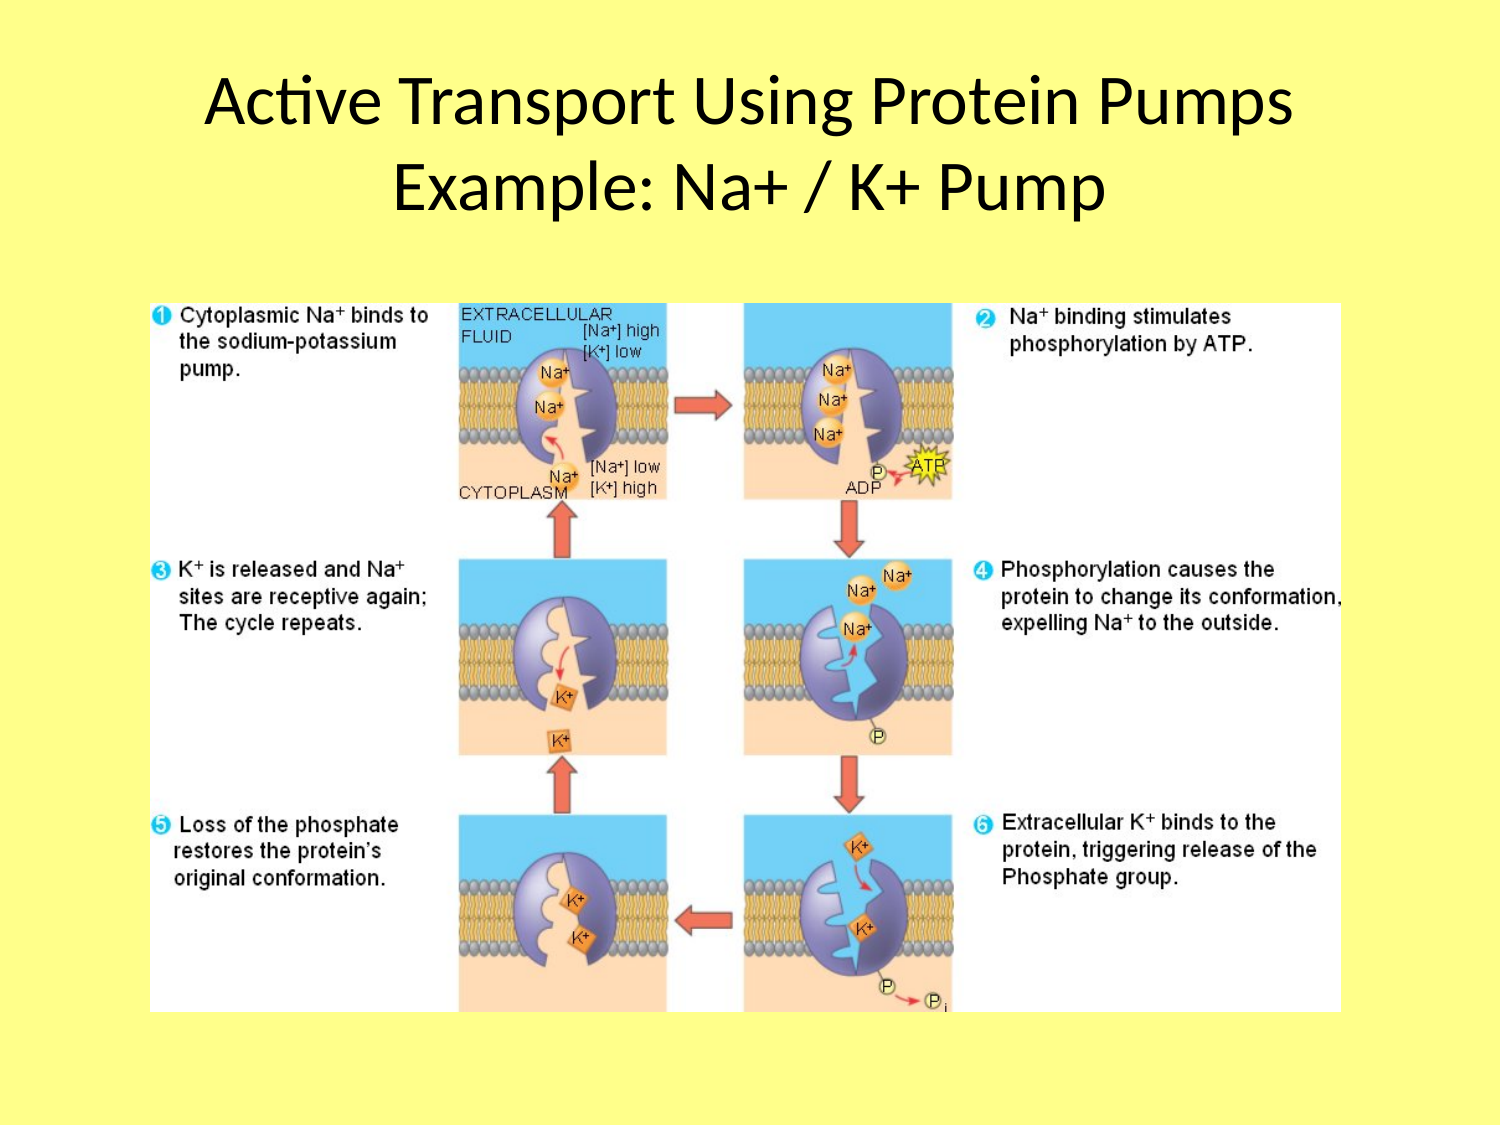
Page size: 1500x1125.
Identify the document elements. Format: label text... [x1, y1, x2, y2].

picture [149, 303, 1341, 1012]
title Active Transport Using Protein Pumps Example: Na+ / K+ Pump [75, 45, 1425, 233]
